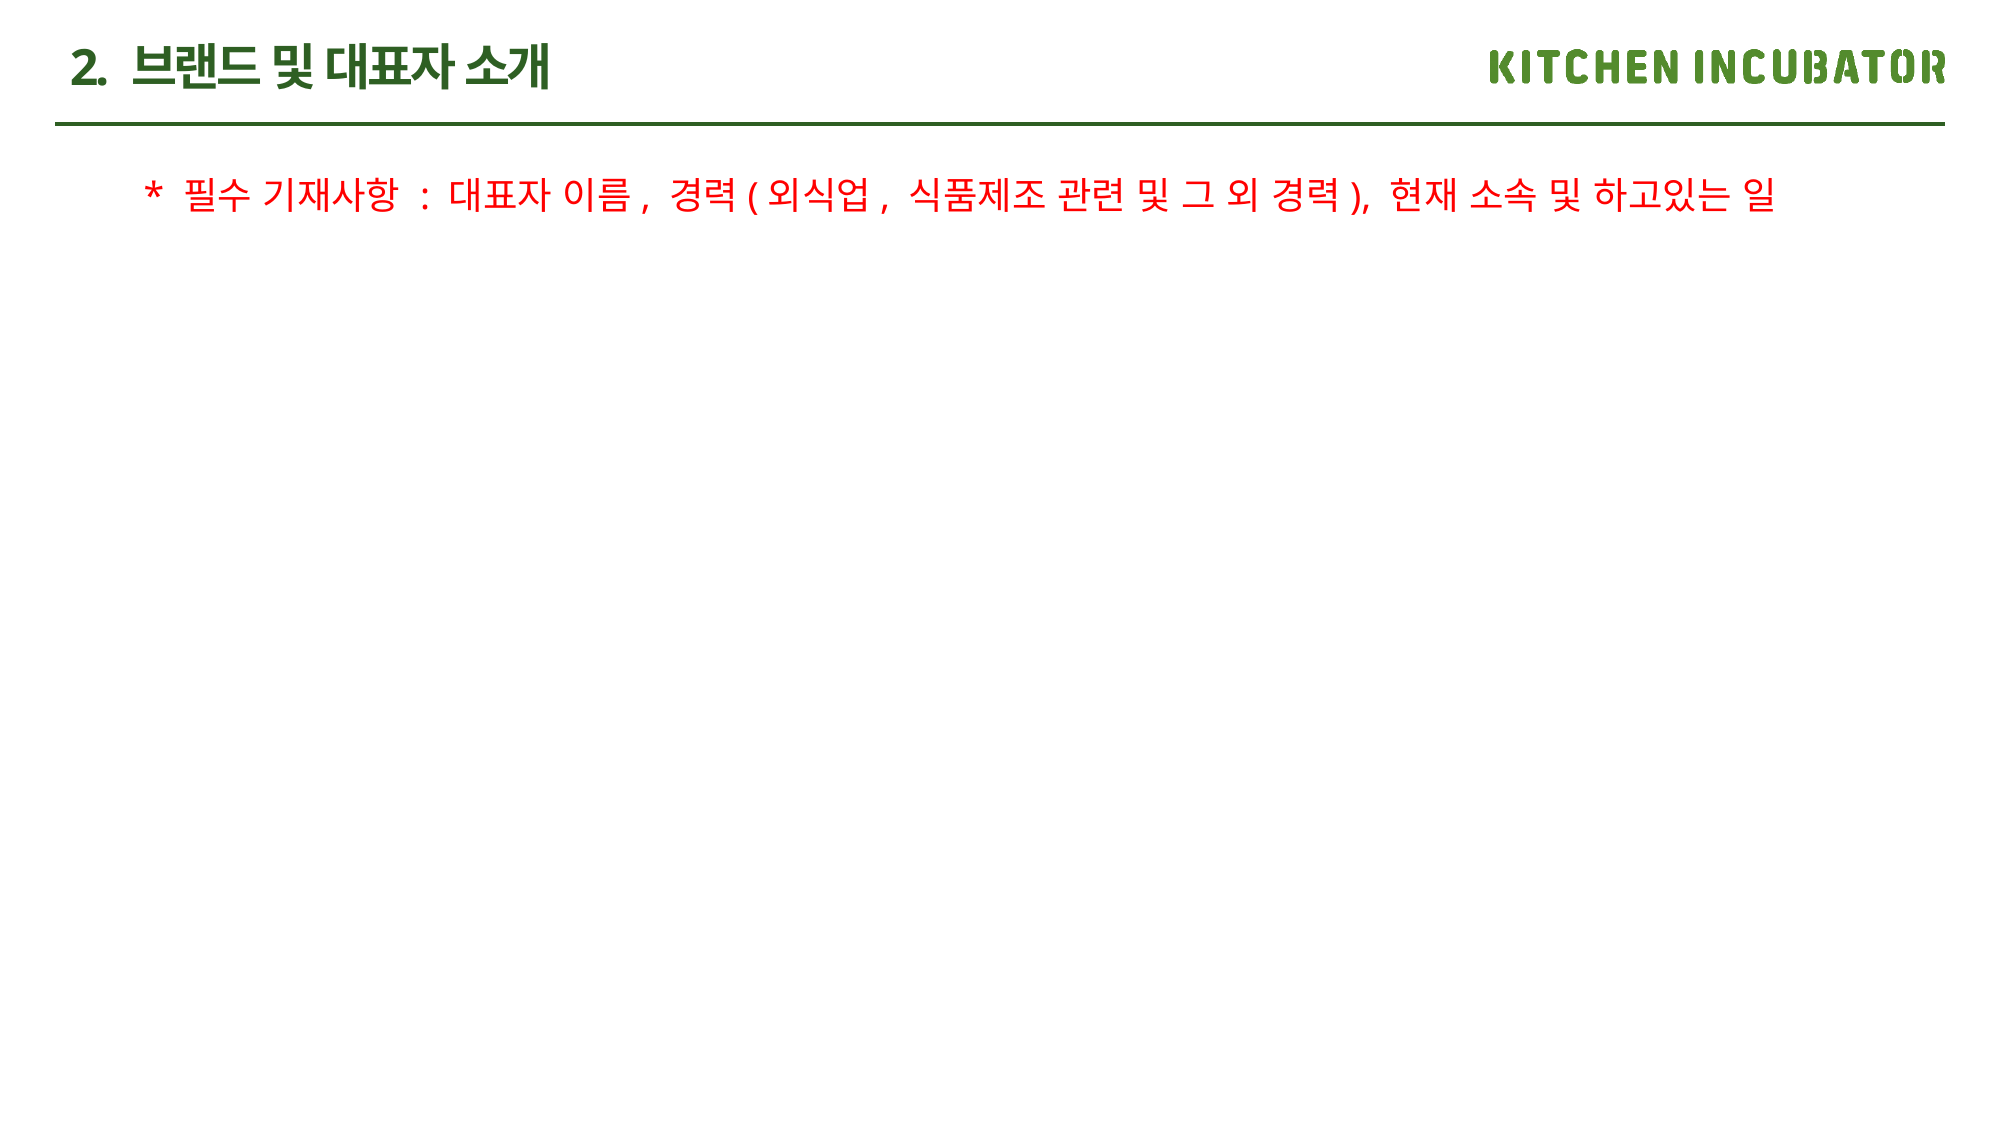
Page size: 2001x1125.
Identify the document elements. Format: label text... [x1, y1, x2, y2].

text_box 2. 브랜드 및 대표자 소개 [55, 27, 610, 103]
text_box * 필수 기재사항 : 대표자 이름, 경력(외식업, 식품제조 관련 및 그 외 경력), 현재 소속 및 하고있는 일 [1001, 164, 1792, 225]
text_box * 필수 기재사항 : 대표자 이름, 경력(외식업, 식품제조 관련 및 그 외 경력), 현재 소속 및 하고있는 일 [128, 164, 999, 225]
picture [1490, 49, 1945, 84]
